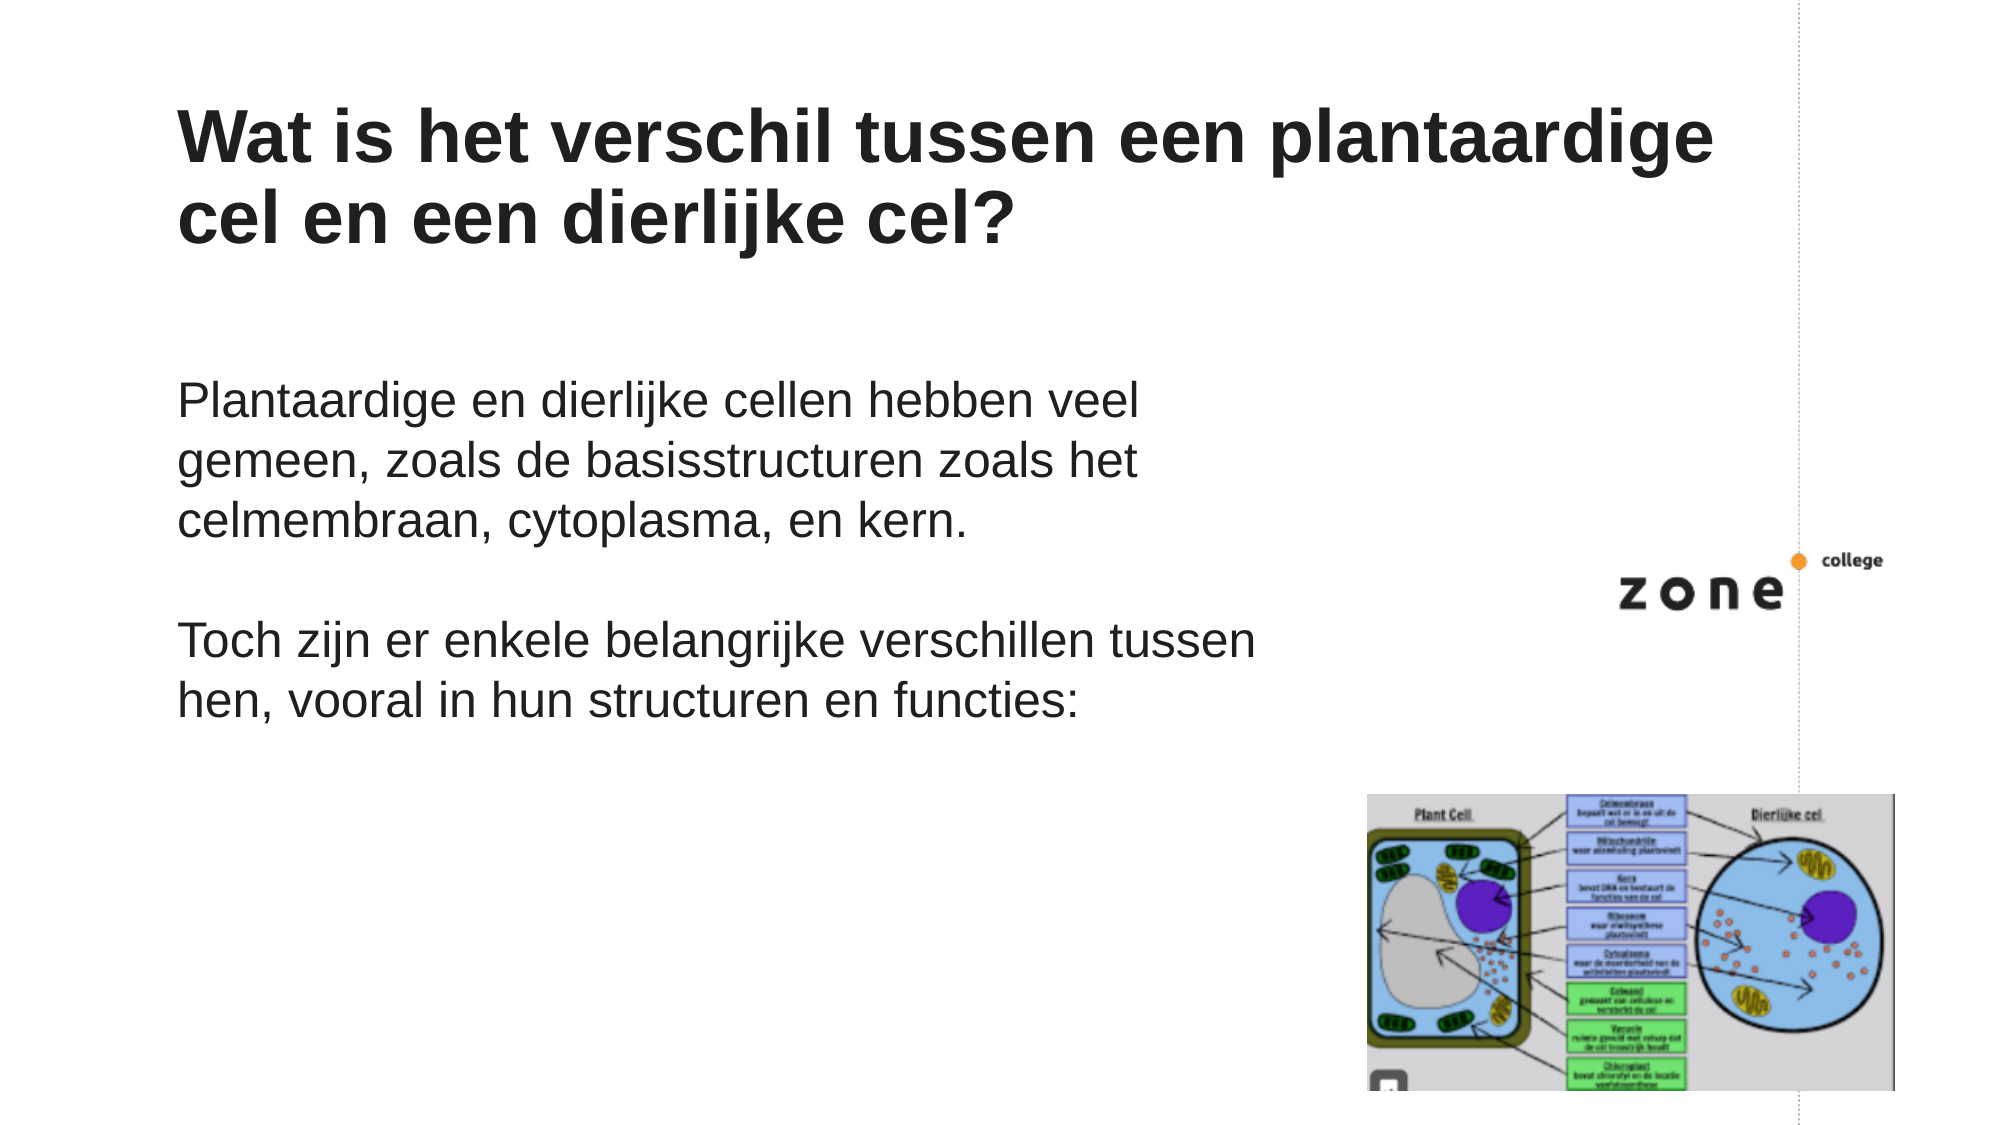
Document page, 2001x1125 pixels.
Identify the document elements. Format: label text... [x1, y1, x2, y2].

picture [1367, 0, 2001, 1125]
list Plantaardige en dierlijke cellen hebben veel gemeen, zoals de basisstructuren zoals het celmembraan, cytoplasma, en kern. Toch zijn er enkele belangrijke verschillen tussen hen, vooral in hun structuren en functies: [177, 367, 1269, 1091]
title Wat is het verschil tussen een plantaardige cel en een dierlijke cel? [177, 97, 1795, 261]
